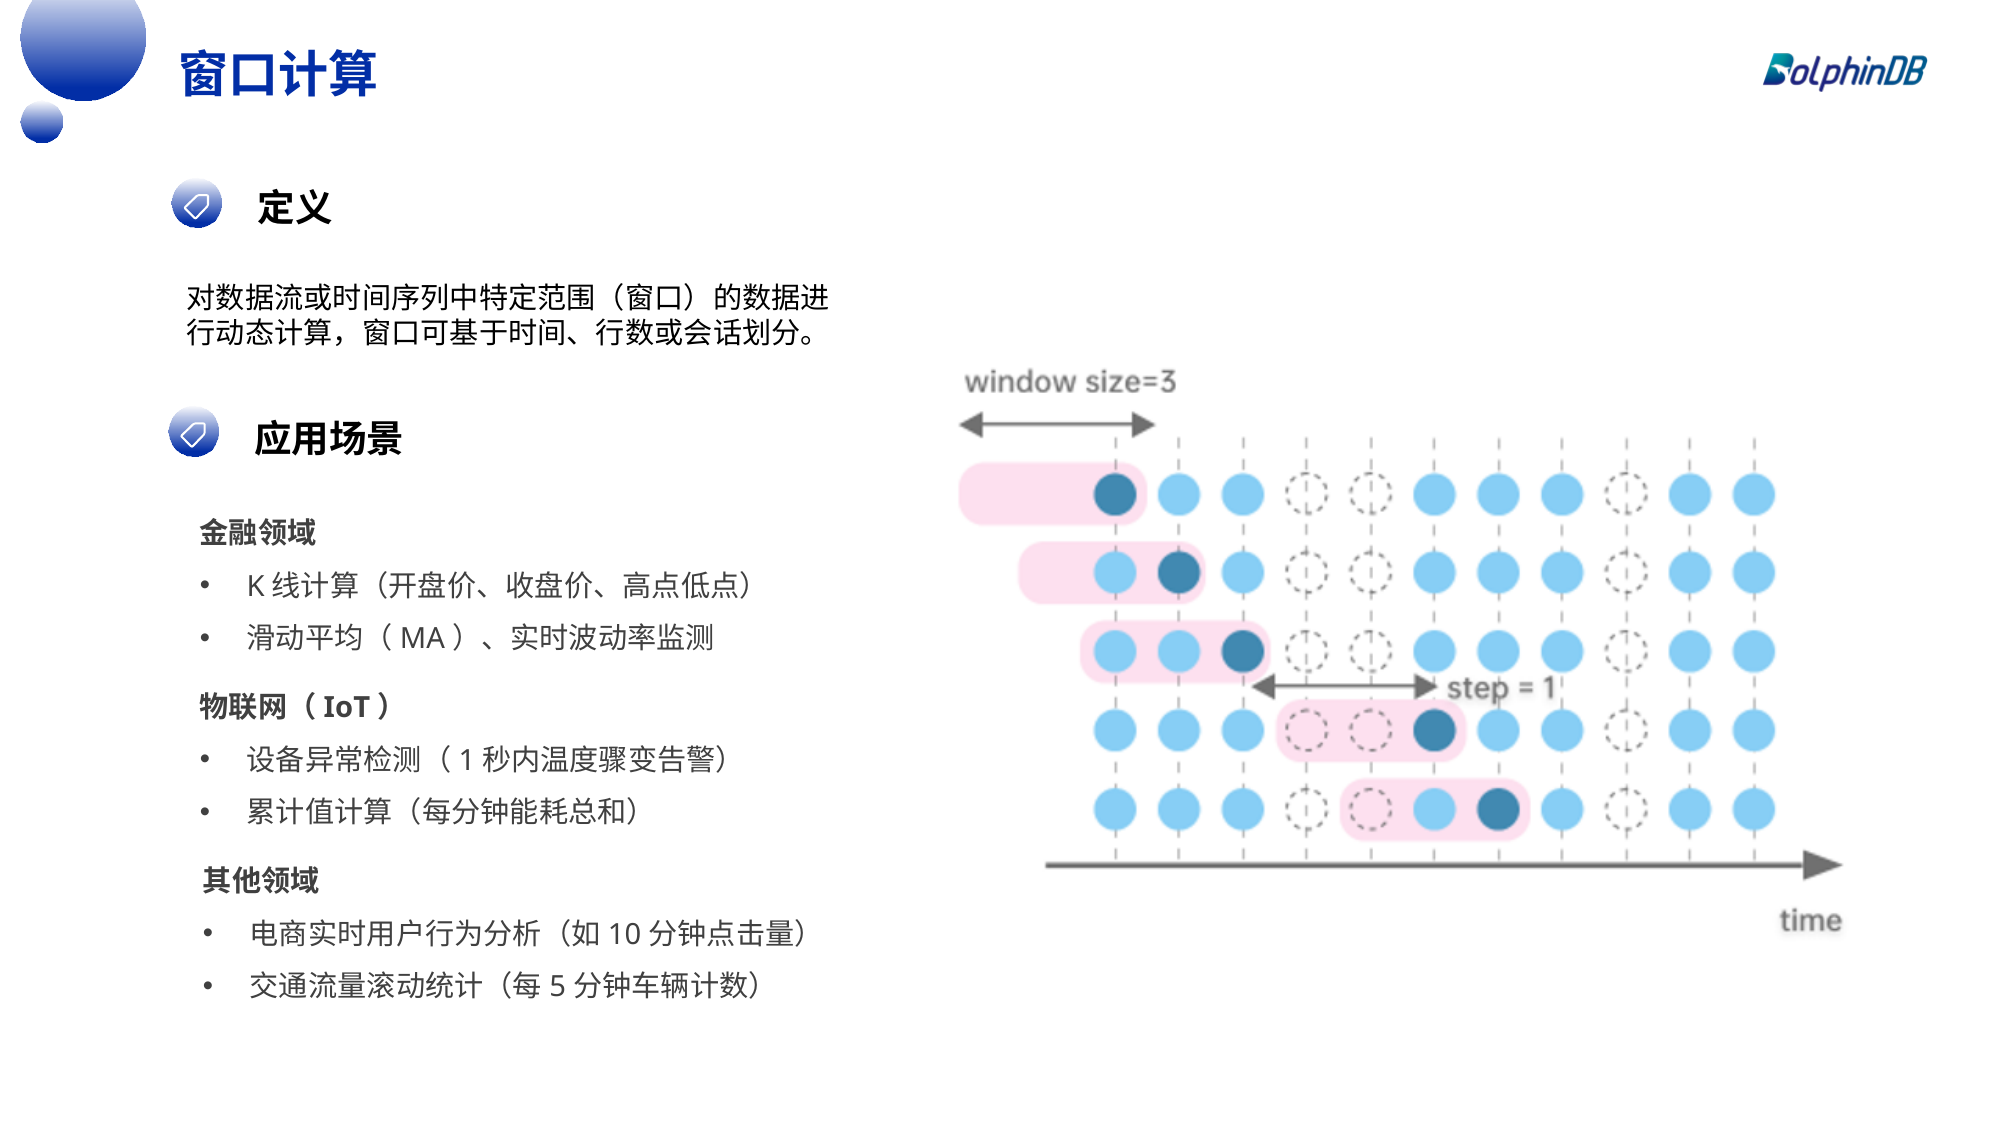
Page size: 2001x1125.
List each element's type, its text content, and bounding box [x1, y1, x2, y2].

picture [910, 282, 1897, 958]
text_box 窗口计算 [163, 35, 1545, 110]
picture [1755, 47, 1929, 93]
text_box 物联网（IoT） 设备异常检测（1秒内温度骤变告警） 累计值计算（每分钟能耗总和） [185, 663, 910, 836]
text_box [19, 0, 147, 102]
text_box [19, 99, 64, 144]
text_box 应用场景 [239, 407, 910, 468]
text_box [168, 405, 219, 457]
text_box 对数据流或时间序列中特定范围（窗口）的数据进行动态计算，窗口可基于时间、行数或会话划分。 [171, 271, 847, 357]
text_box 定义 [243, 177, 910, 237]
text_box 金融领域 K线计算（开盘价、收盘价、高点低点） 滑动平均（MA）、实时波动率监测 [185, 489, 910, 662]
text_box 其他领域 电商实时用户行为分析（如10分钟点击量） 交通流量滚动统计（每5分钟车辆计数） [188, 837, 1189, 1010]
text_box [171, 177, 222, 228]
